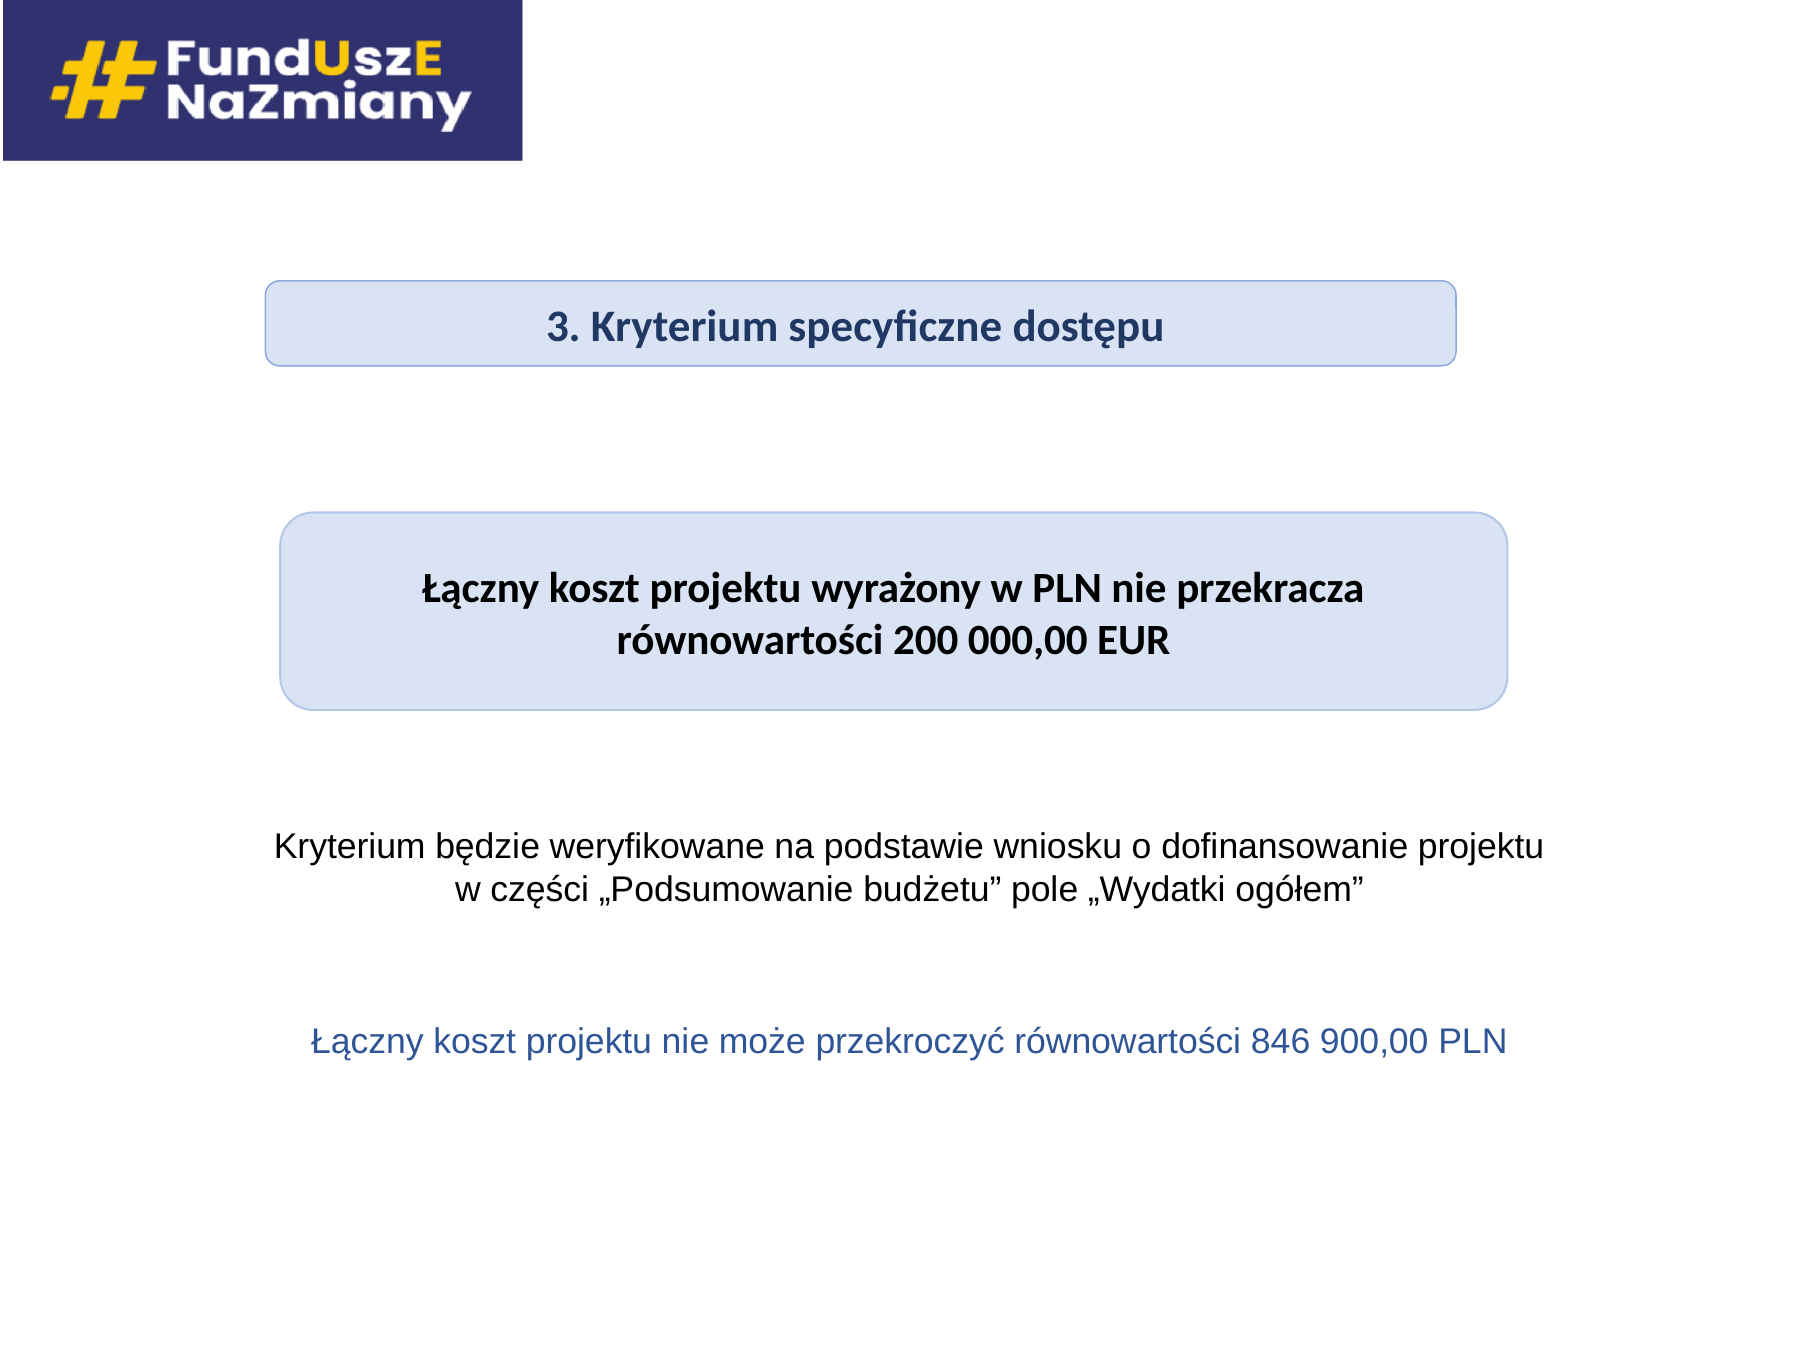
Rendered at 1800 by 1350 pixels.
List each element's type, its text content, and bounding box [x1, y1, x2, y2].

text_box Łączny koszt projektu wyrażony w PLN nie przekracza równowartości 200 000,00 EUR [279, 511, 1509, 711]
picture [3, 0, 527, 162]
text_box Kryterium będzie weryfikowane na podstawie wniosku o dofinansowanie projektu w części „Podsumowanie budżetu” pole „Wydatki ogółem” Łączny koszt projektu nie może przekroczyć równowartości 846 900,00 PLN [253, 738, 1566, 1143]
text_box 3. Kryterium specyficzne dostępu [264, 279, 1458, 367]
